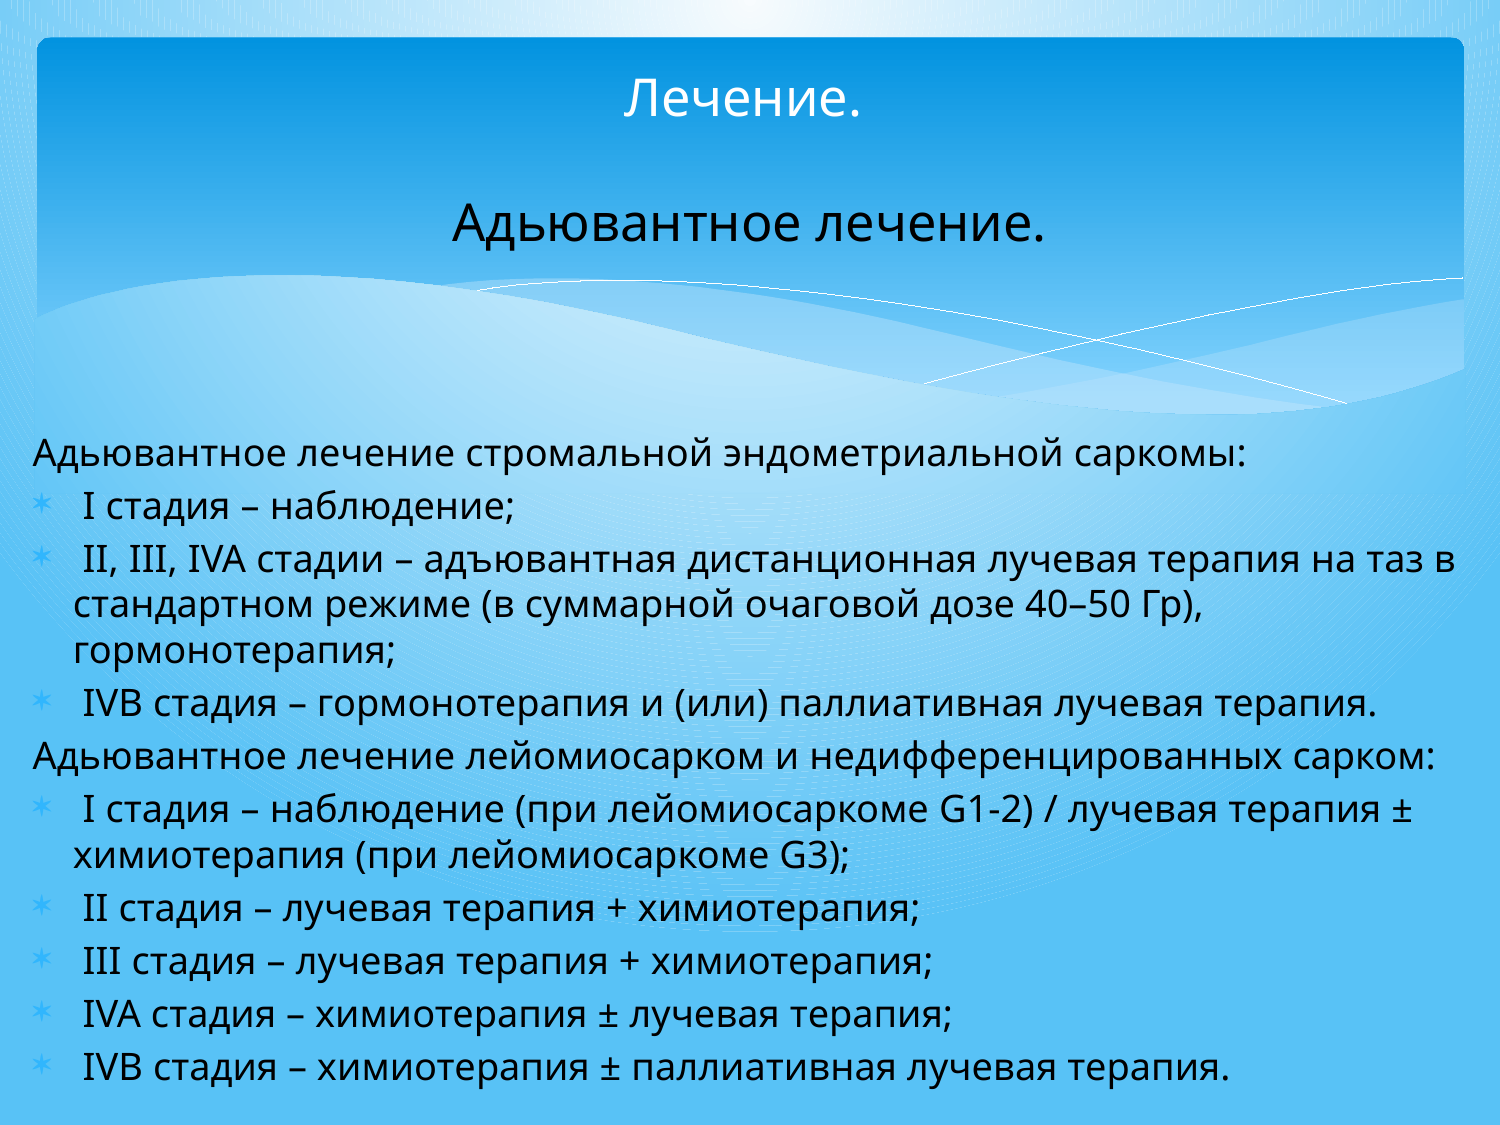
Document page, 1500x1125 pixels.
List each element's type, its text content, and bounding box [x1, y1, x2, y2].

title Лечение. Адьювантное лечение. [75, 55, 1425, 261]
list Адьювантное лечение стромальной эндометриальной саркомы: I стадия – наблюдение; II, III, IVA стадии – адъювантная дистанционная лучевая терапия на таз в стандартном режиме (в суммарной очаговой дозе 40–50 Гр), гормонотерапия; IVВ стадия – гормонотерапия и (или) паллиативная лучевая терапия. Адьювантное лечение лейомиосарком и недифференцированных сарком: I стадия – наблюдение (при лейомиосаркоме G1-2) / лучевая терапия ± химиотерапия (при лейомиосаркоме G3); II стадия – лучевая терапия + химиотерапия; III стадия – лучевая терапия + химиотерапия; IVA стадия – химиотерапия ± лучевая терапия; IVB стадия – химиотерапия ± паллиативная лучевая терапия. [17, 420, 1500, 1107]
